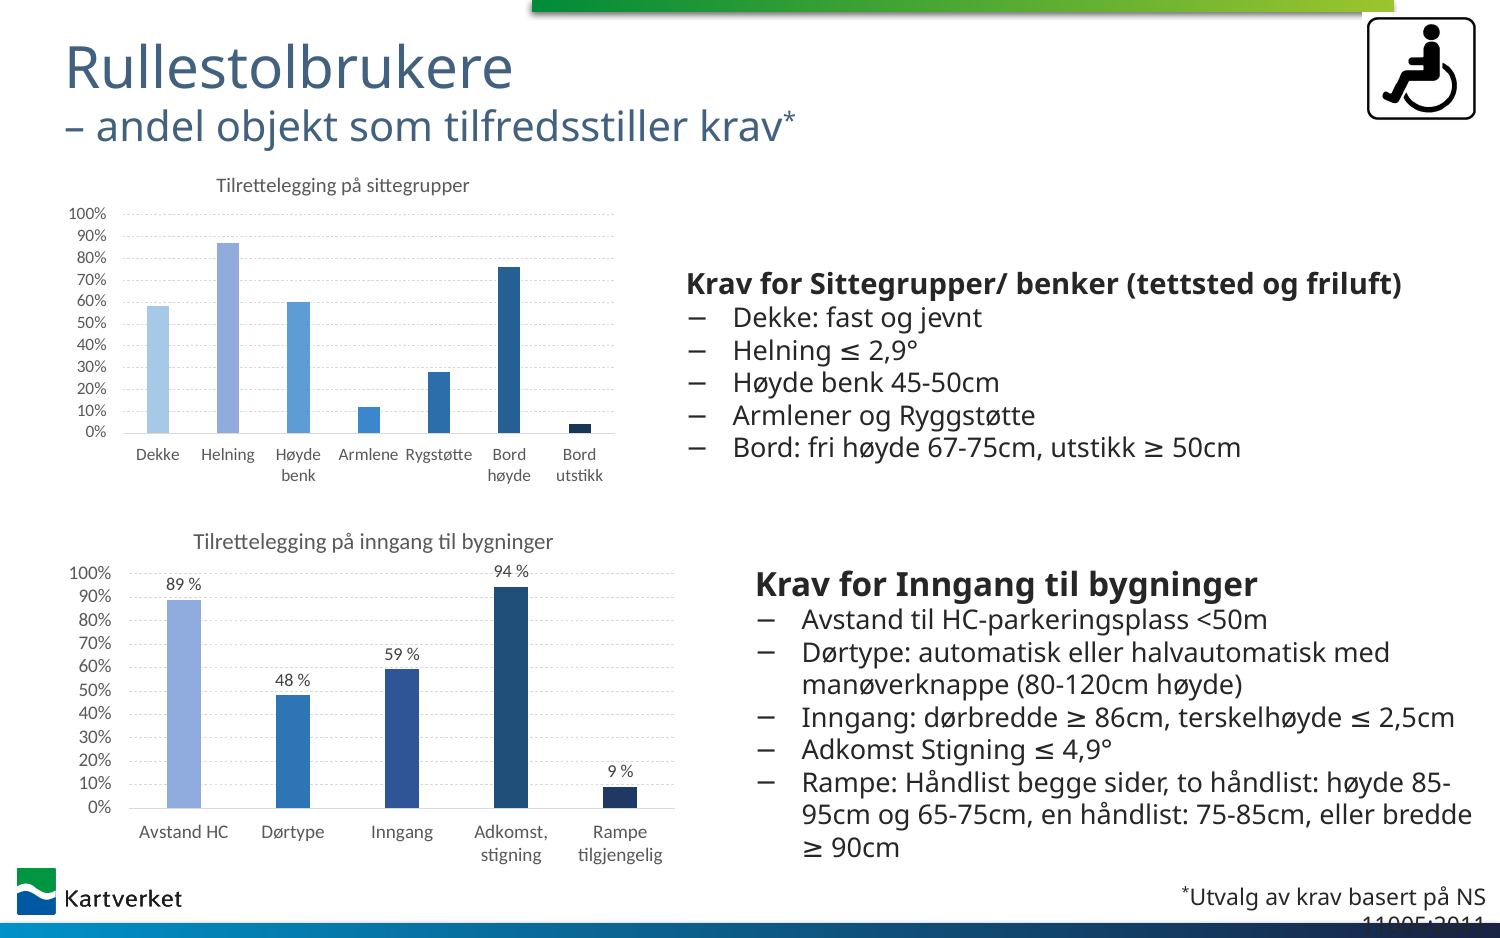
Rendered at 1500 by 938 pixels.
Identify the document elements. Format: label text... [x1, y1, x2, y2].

picture [1362, 12, 1481, 126]
picture [62, 520, 686, 874]
text_box *Utvalg av krav basert på NS 11005:2011 [1068, 873, 1500, 938]
picture [62, 166, 625, 492]
text_box Krav for Sittegrupper/ benker (tettsted og friluft) Dekke: fast og jevnt Helning ≤ 2,9° Høyde benk 45-50cm Armlener og Ryggstøtte Bord: fri høyde 67-75cm, utstikk ≥ 50cm [670, 258, 1418, 471]
text_box Rullestolbrukere – andel objekt som tilfredsstiller krav* [49, 25, 1431, 158]
text_box Krav for Inngang til bygninger Avstand til HC-parkeringsplass <50m Dørtype: automatisk eller halvautomatisk med manøverknappe (80-120cm høyde) Inngang: dørbredde ≥ 86cm, terskelhøyde ≤ 2,5cm Adkomst Stigning ≤ 4,9° Rampe: Håndlist begge sider, to håndlist: høyde 85-95cm og 65-75cm, en håndlist: 75-85cm, eller bredde ≥ 90cm [740, 555, 1491, 870]
